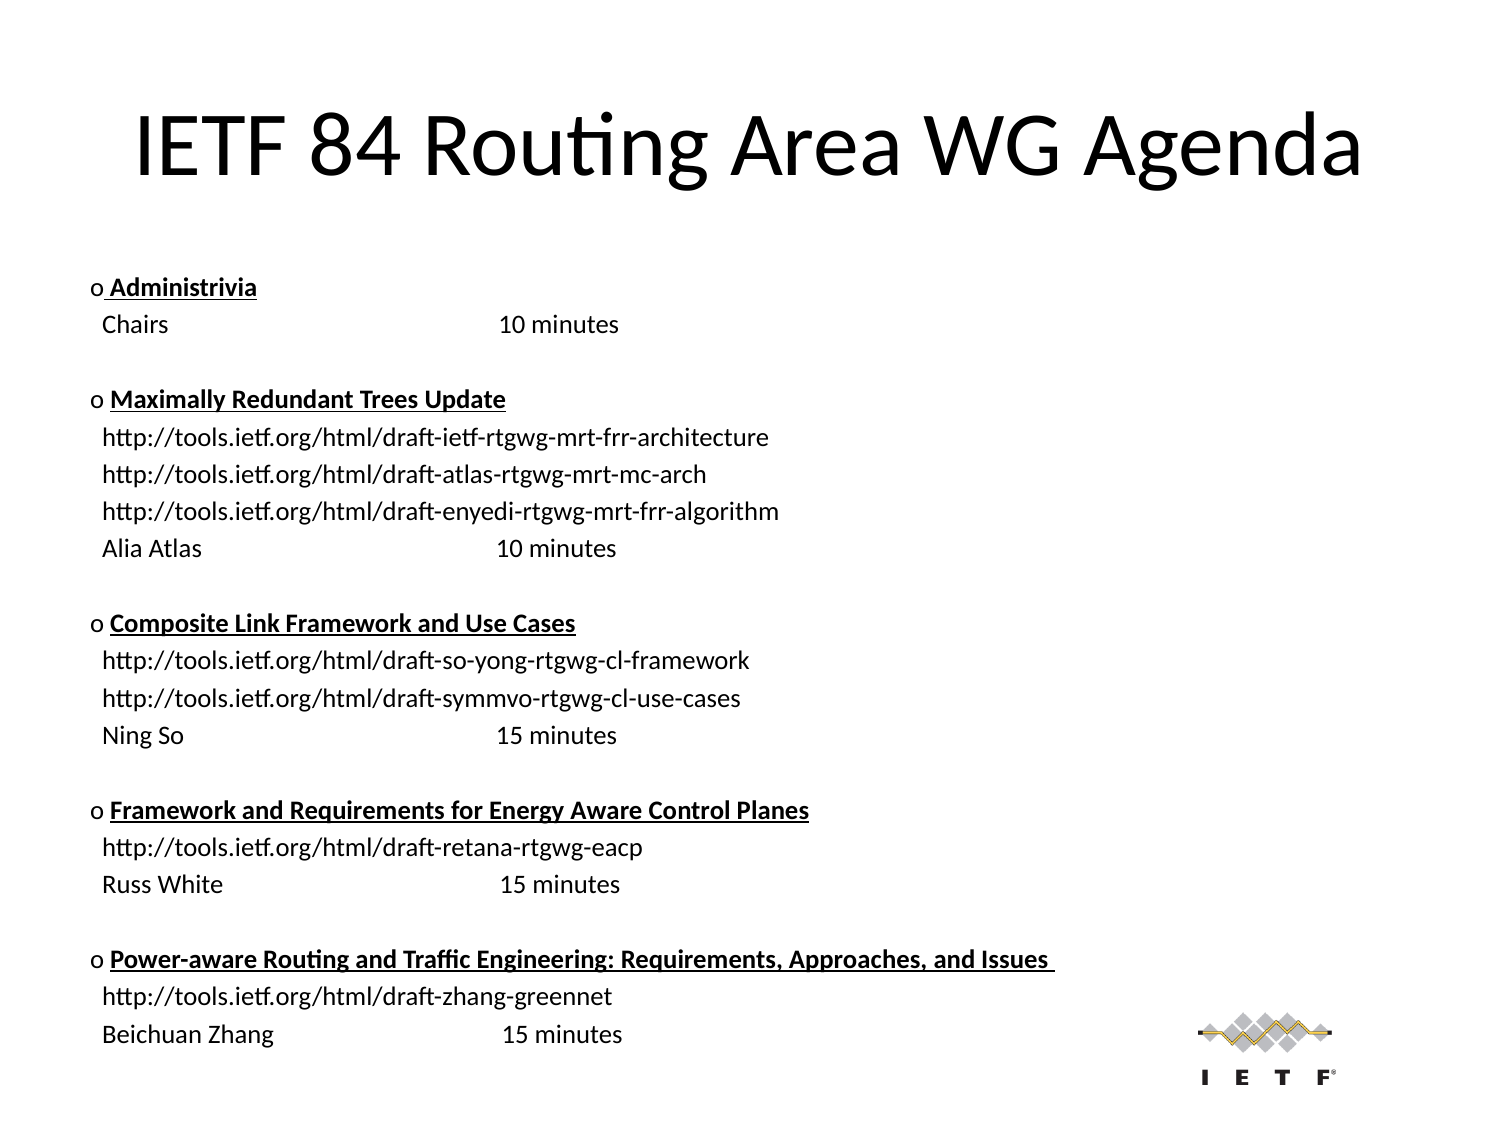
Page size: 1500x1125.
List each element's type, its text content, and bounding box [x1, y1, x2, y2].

picture [1198, 1063, 1336, 1085]
list o Administrivia Chairs 10 minutes o Maximally Redundant Trees Update http://tools.ietf.org/html/draft-ietf-rtgwg-mrt-frr-architecture http://tools.ietf.org/html/draft-atlas-rtgwg-mrt-mc-arch http://tools.ietf.org/html/draft-enyedi-rtgwg-mrt-frr-algorithm Alia Atlas 10 minutes o Composite Link Framework and Use Cases http://tools.ietf.org/html/draft-so-yong-rtgwg-cl-framework http://tools.ietf.org/html/draft-symmvo-rtgwg-cl-use-cases Ning So 15 minutes o Framework and Requirements for Energy Aware Control Planes http://tools.ietf.org/html/draft-retana-rtgwg-eacp Russ White 15 minutes o Power-aware Routing and Traffic Engineering: Requirements, Approaches, and Issues http://tools.ietf.org/html/draft-zhang-greennet Beichuan Zhang 15 minutes [75, 262, 1425, 1063]
title IETF 84 Routing Area WG Agenda [75, 45, 1425, 233]
